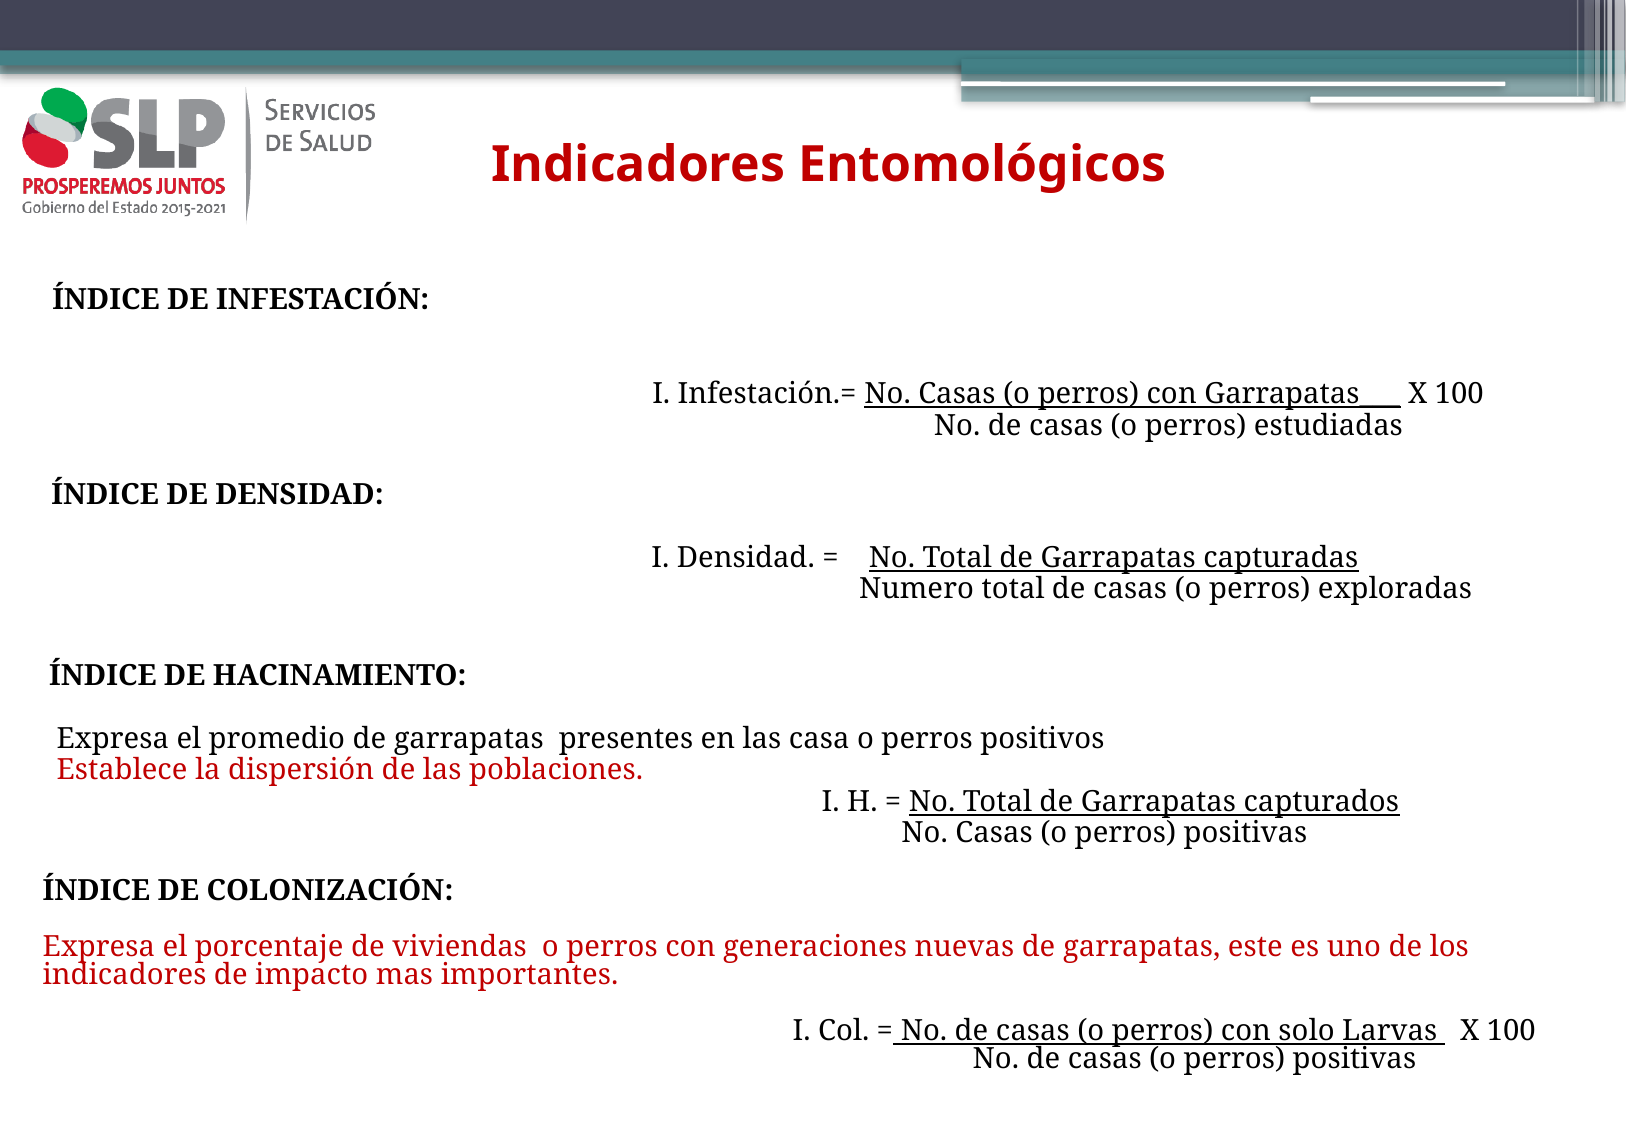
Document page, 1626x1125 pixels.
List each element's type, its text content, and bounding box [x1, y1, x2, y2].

text_box ÍNDICE DE HACINAMIENTO: Expresa el promedio de garrapatas presentes en las casa o perros positivos Establece la dispersión de las poblaciones. I. H. = No. Total de Garrapatas capturados No. Casas (o perros) positivas [34, 653, 1625, 857]
text_box ÍNDICE DE COLONIZACIÓN: Expresa el porcentaje de viviendas o perros con generaciones nuevas de garrapatas, este es uno de los indicadores de impacto mas importantes. I. Col. = No. de casas (o perros) con solo Larvas X 100 No. de casas (o perros) positivas [27, 871, 1596, 1082]
text_box ÍNDICE DE INFESTACIÓN: I. Infestación.= No. Casas (o perros) con Garrapatas___ X 100 No. de casas (o perros) estudiadas [37, 276, 1535, 449]
text_box Indicadores Entomológicos [407, 124, 1250, 199]
picture [22, 87, 376, 226]
text_box ÍNDICE DE DENSIDAD: I. Densidad. = No. Total de Garrapatas capturadas Numero total de casas (o perros) exploradas [36, 472, 1598, 613]
